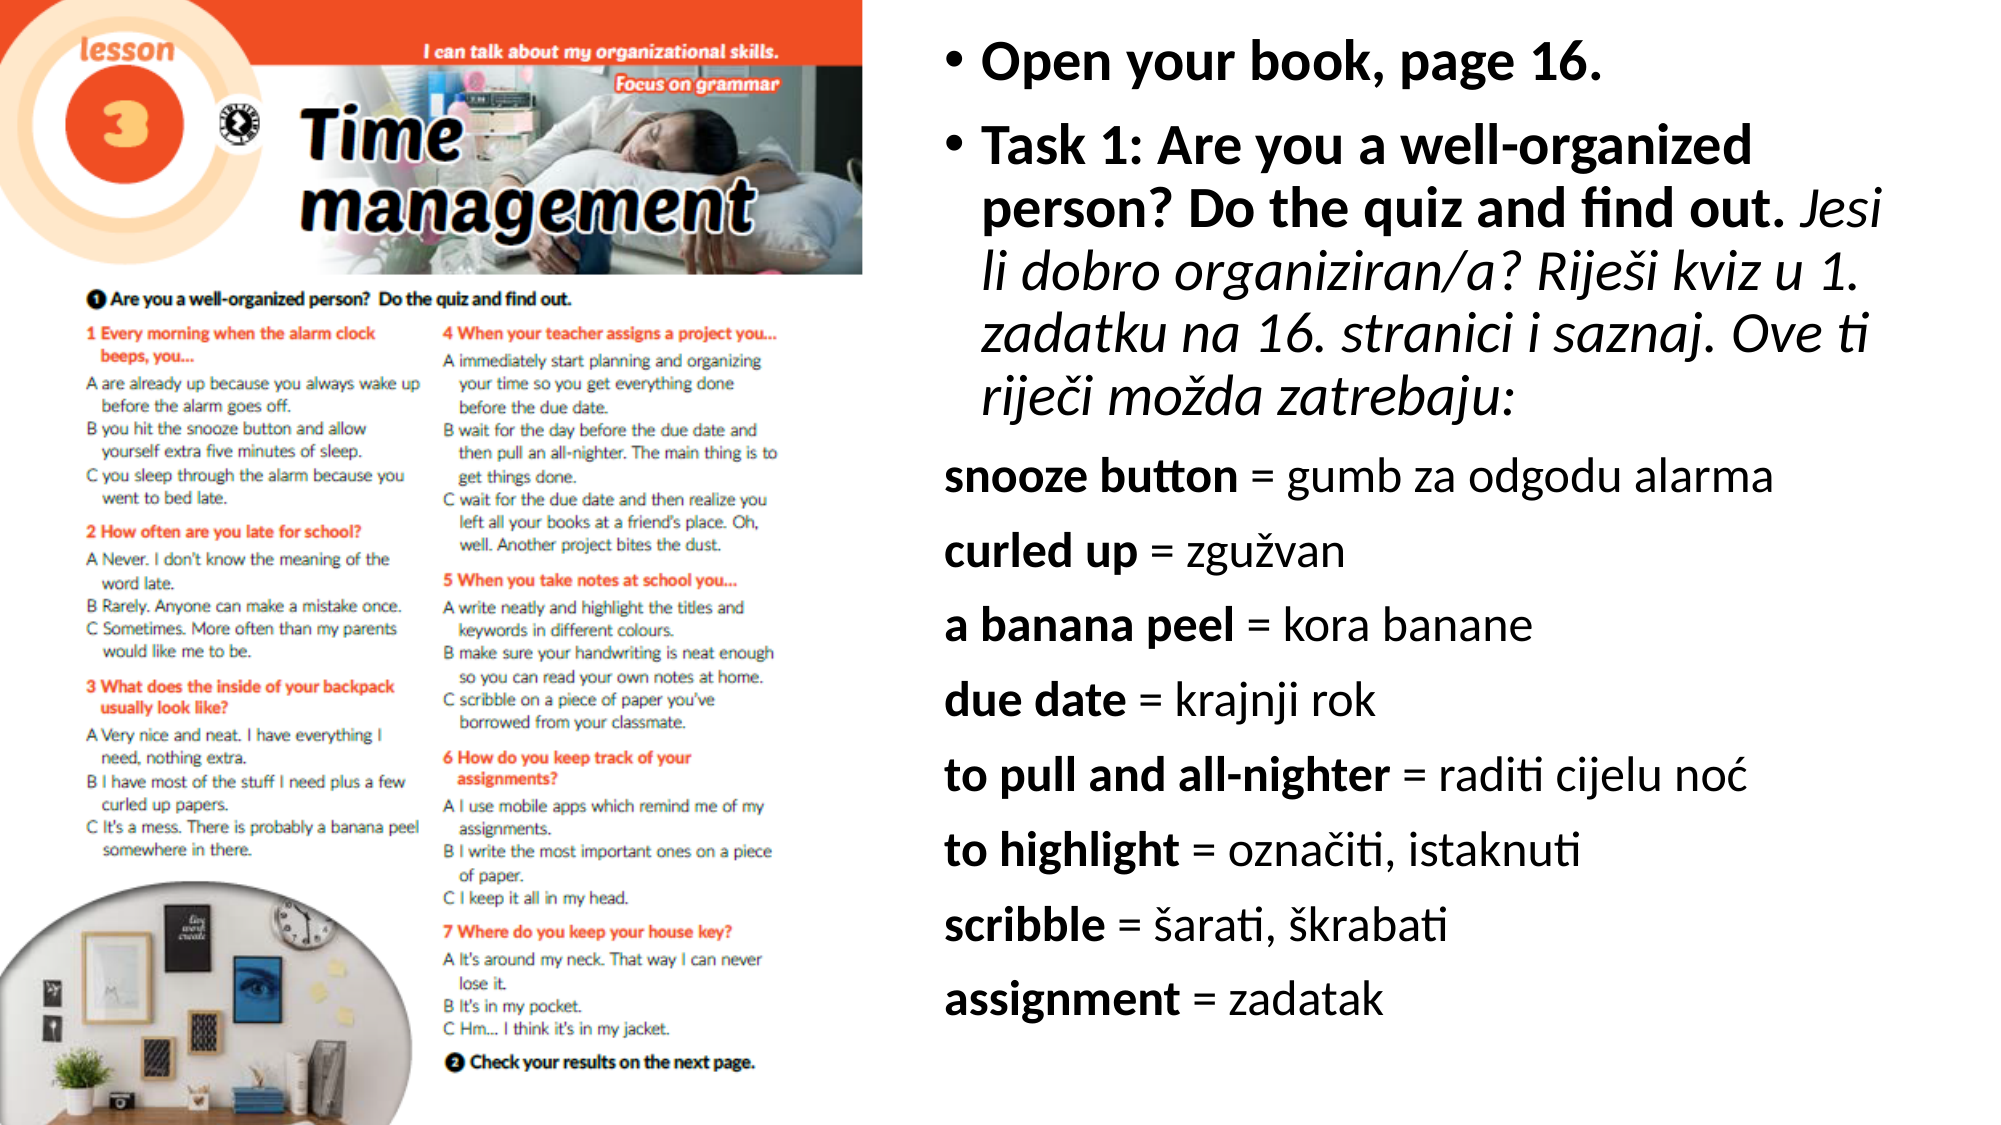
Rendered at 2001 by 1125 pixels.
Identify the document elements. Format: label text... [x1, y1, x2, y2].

picture [0, 0, 863, 1125]
list Open your book, page 16. Task 1: Are you a well-organized person? Do the quiz and find out. Jesi li dobro organiziran/a? Riješi kviz u 1. zadatku na 16. stranici i saznaj. Ove ti riječi možda zatrebaju: snooze button = gumb za odgodu alarma curled up = zgužvan a banana peel = kora banane due date = krajnji rok to pull and all-nighter = raditi cijelu noć to highlight = označiti, istaknuti scribble = šarati, škrabati assignment = zadatak [929, 22, 1934, 1043]
